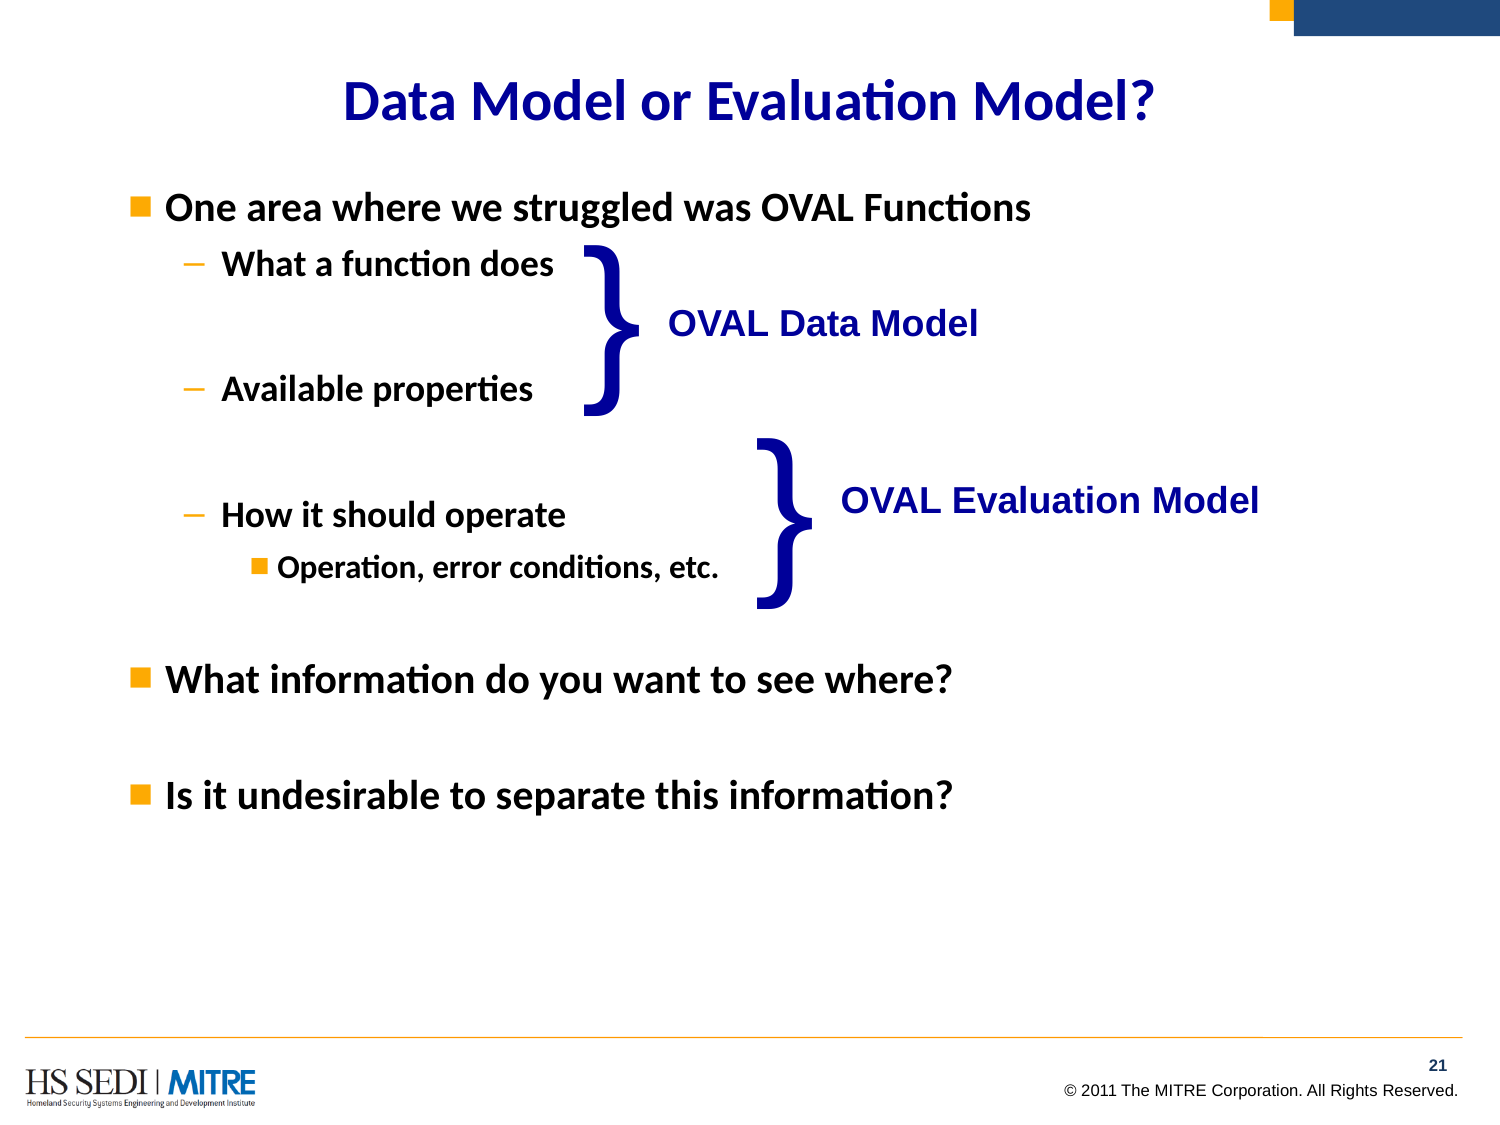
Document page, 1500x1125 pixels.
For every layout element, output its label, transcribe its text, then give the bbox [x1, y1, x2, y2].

text_box OVAL Data Model [653, 291, 1002, 352]
list One area where we struggled was OVAL Functions What a function does Available properties How it should operate Operation, error conditions, etc. What information do you want to see where? Is it undesirable to separate this information? [112, 180, 1387, 1024]
text_box } [739, 380, 826, 615]
title Data Model or Evaluation Model? [43, 62, 1457, 151]
picture [20, 1058, 271, 1122]
text_box } [567, 188, 654, 423]
slide_number 20 [1374, 1049, 1463, 1076]
text_box OVAL Evaluation Model [825, 468, 1304, 529]
